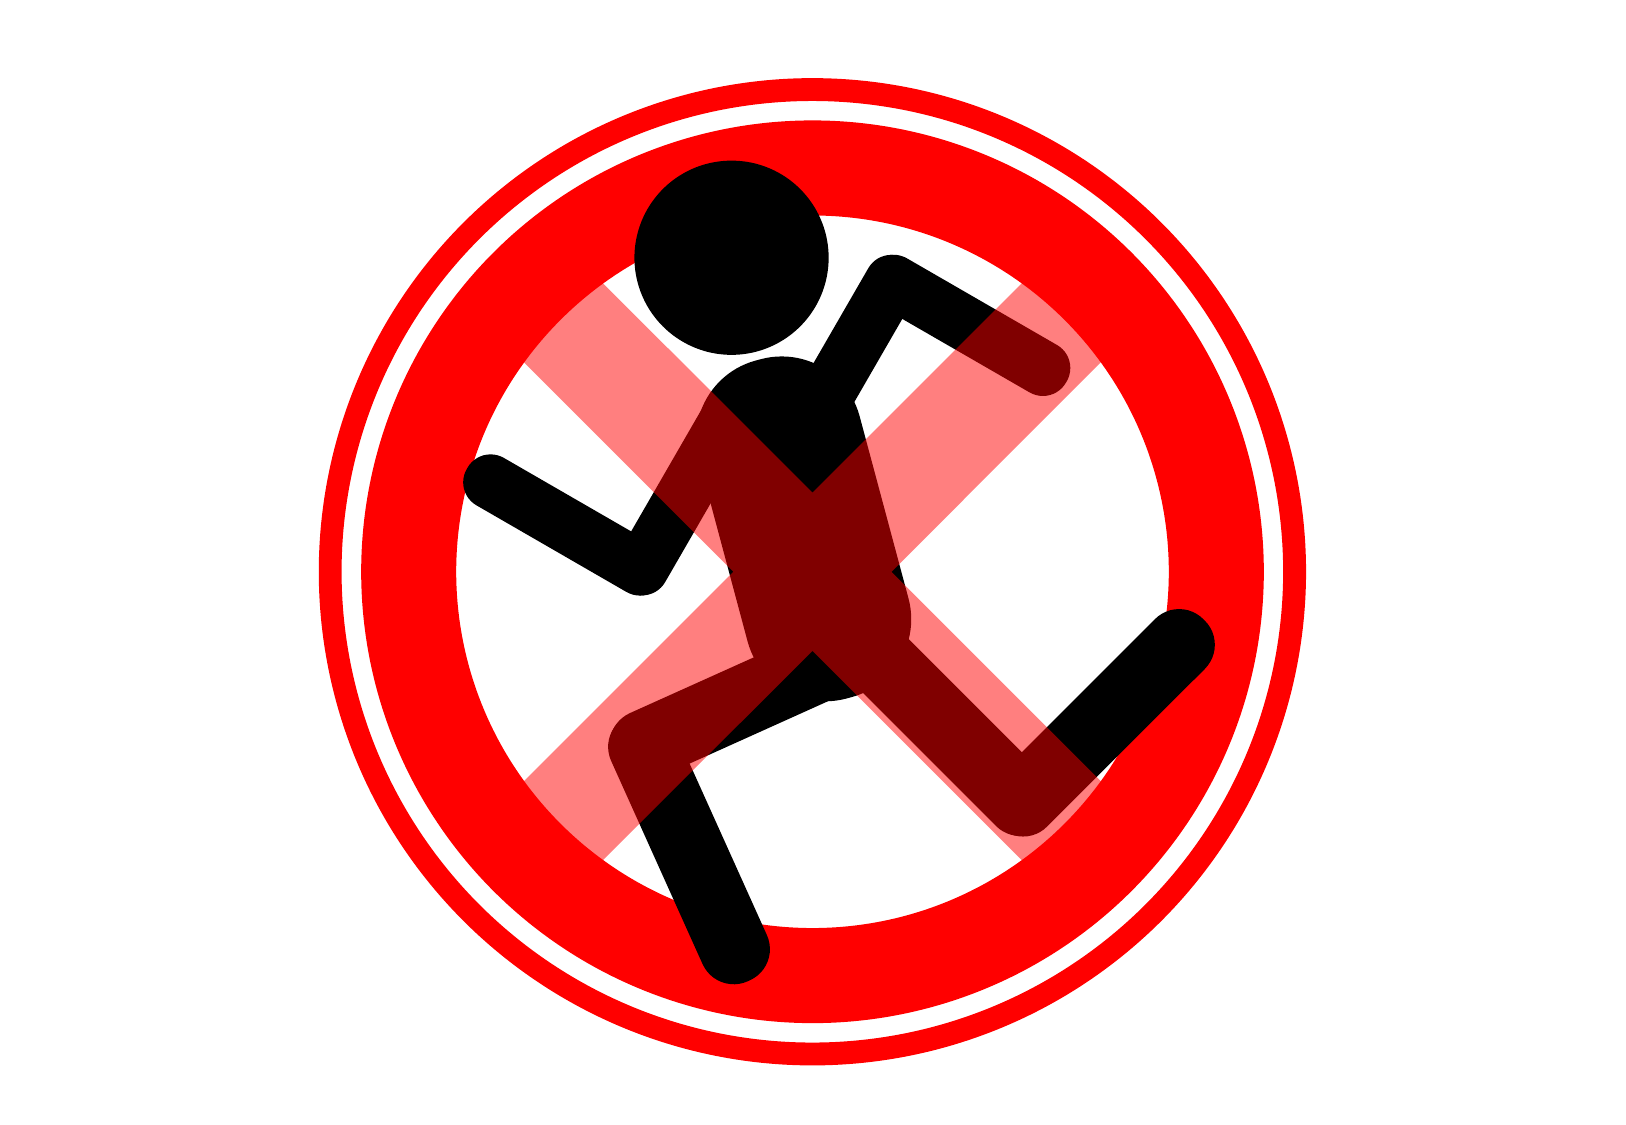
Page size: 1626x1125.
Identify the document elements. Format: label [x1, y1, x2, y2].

text_box [249, 9, 1376, 1125]
